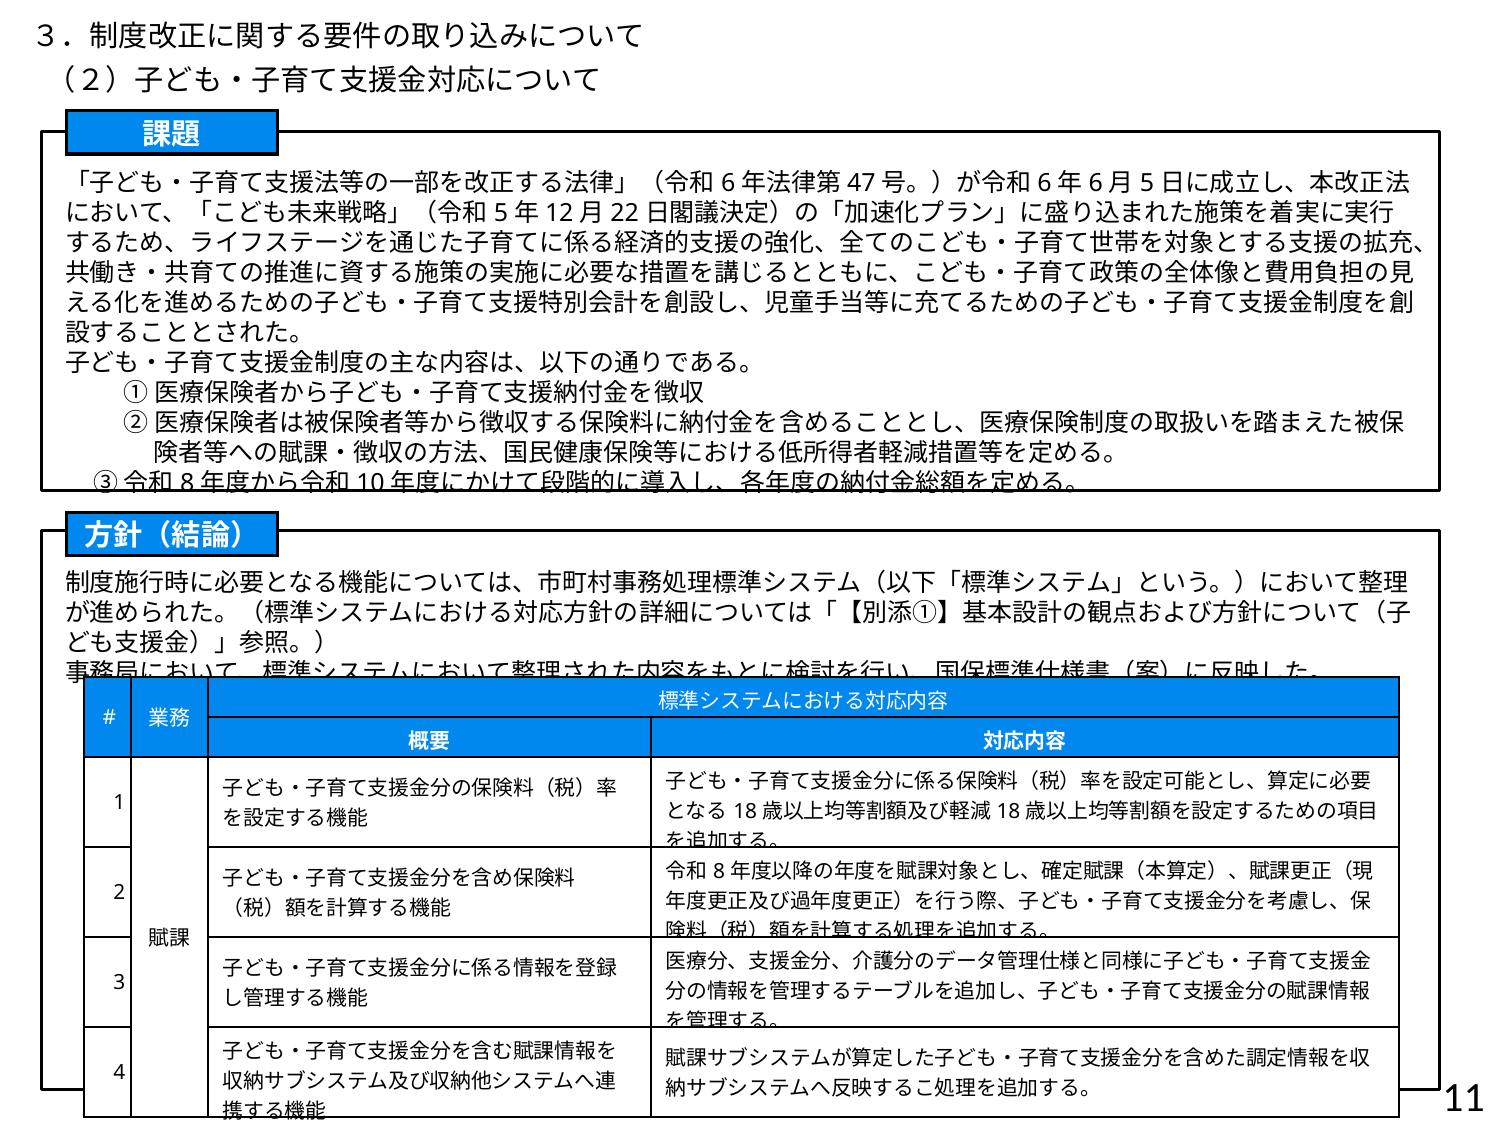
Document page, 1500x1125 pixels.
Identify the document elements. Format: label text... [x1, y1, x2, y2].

table_header 業務 [132, 678, 207, 756]
table_cell 概要 [209, 718, 650, 756]
table_cell 4 [85, 1028, 130, 1116]
table_cell 子ども・子育て支援金分を含む賦課情報を収納サブシステム及び収納他システムへ連携する機能 [209, 1028, 650, 1116]
text_box ３．制度改正に関する要件の取り込みについて [16, 2, 1440, 49]
table_cell 子ども・子育て支援金分を含め保険料（税）額を計算する機能 [209, 848, 650, 936]
slide_number 11 [1149, 1065, 1500, 1125]
table_cell 子ども・子育て支援金分の保険料（税）率を設定する機能 [209, 758, 650, 846]
table_cell 令和8年度以降の年度を賦課対象とし、確定賦課（本算定）、賦課更正（現年度更正及び過年度更正）を行う際、子ども・子育て支援金分を考慮し、保険料（税）額を計算する処理を追加する。 [652, 848, 1398, 936]
table_cell 賦課サブシステムが算定した子ども・子育て支援金分を含めた調定情報を収納サブシステムへ反映するこ処理を追加する。 [652, 1028, 1398, 1116]
table_cell 子ども・子育て支援金分に係る情報を登録し管理する機能 [209, 938, 650, 1026]
table_header # [85, 678, 130, 756]
table_header 標準システムにおける対応内容 [209, 678, 1398, 716]
table_cell 対応内容 [652, 718, 1398, 756]
table_cell 子ども・子育て支援金分に係る保険料（税）率を設定可能とし、算定に必要となる18歳以上均等割額及び軽減18歳以上均等割額を設定するための項目を追加する。 [652, 758, 1398, 846]
text_box 制度施行時に必要となる機能については、市町村事務処理標準システム（以下「標準システム」という。）において整理が進められた。（標準システムにおける対応方針の詳細については「【別添①】基本設計の観点および方針について（子ども支援金）」参照。） 事務局において、標準システムにおいて整理された内容をもとに検討を行い、国保標準仕様書（案）に反映した。 [41, 530, 1440, 1090]
text_box （２）子ども・子育て支援金対応について [32, 54, 1456, 104]
table_cell 2 [85, 848, 130, 936]
table_cell 1 [85, 758, 130, 846]
table_cell 賦課 [132, 758, 207, 1116]
text_box 方針（結論） [65, 511, 278, 556]
table_cell 医療分、支援金分、介護分のデータ管理仕様と同様に子ども・子育て支援金分の情報を管理するテーブルを追加し、子ども・子育て支援金分の賦課情報を管理する。 [652, 938, 1398, 1026]
text_box 課題 [65, 110, 278, 155]
table_cell 3 [85, 938, 130, 1026]
text_box 「子ども・子育て支援法等の一部を改正する法律」（令和6年法律第47号。）が令和6年6月5日に成立し、本改正法において、「こども未来戦略」（令和5年12月22日閣議決定）の「加速化プラン」に盛り込まれた施策を着実に実行するため、ライフステージを通じた子育てに係る経済的支援の強化、全てのこども・子育て世帯を対象とする支援の拡充、共働き・共育ての推進に資する施策の実施に必要な措置を講じるとともに、こども・子育て政策の全体像と費用負担の見える化を進めるための子ども・子育て支援特別会計を創設し、児童手当等に充てるための子ども・子育て支援金制度を創設することとされた。 子ども・子育て支援金制度の主な内容は、以下の通りである。 ①医療保険者から子ども・子育て支援納付金を徴収 ②医療保険者は被保険者等から徴収する保険料に納付金を含めることとし、医療保険制度の取扱いを踏まえた被保険者等への賦課・徴収の方法、国民健康保険等における低所得者軽減措置等を定める。 ③令和8年度から令和10年度にかけて段階的に導入し、各年度の納付金総額を定める。 [41, 131, 1440, 491]
